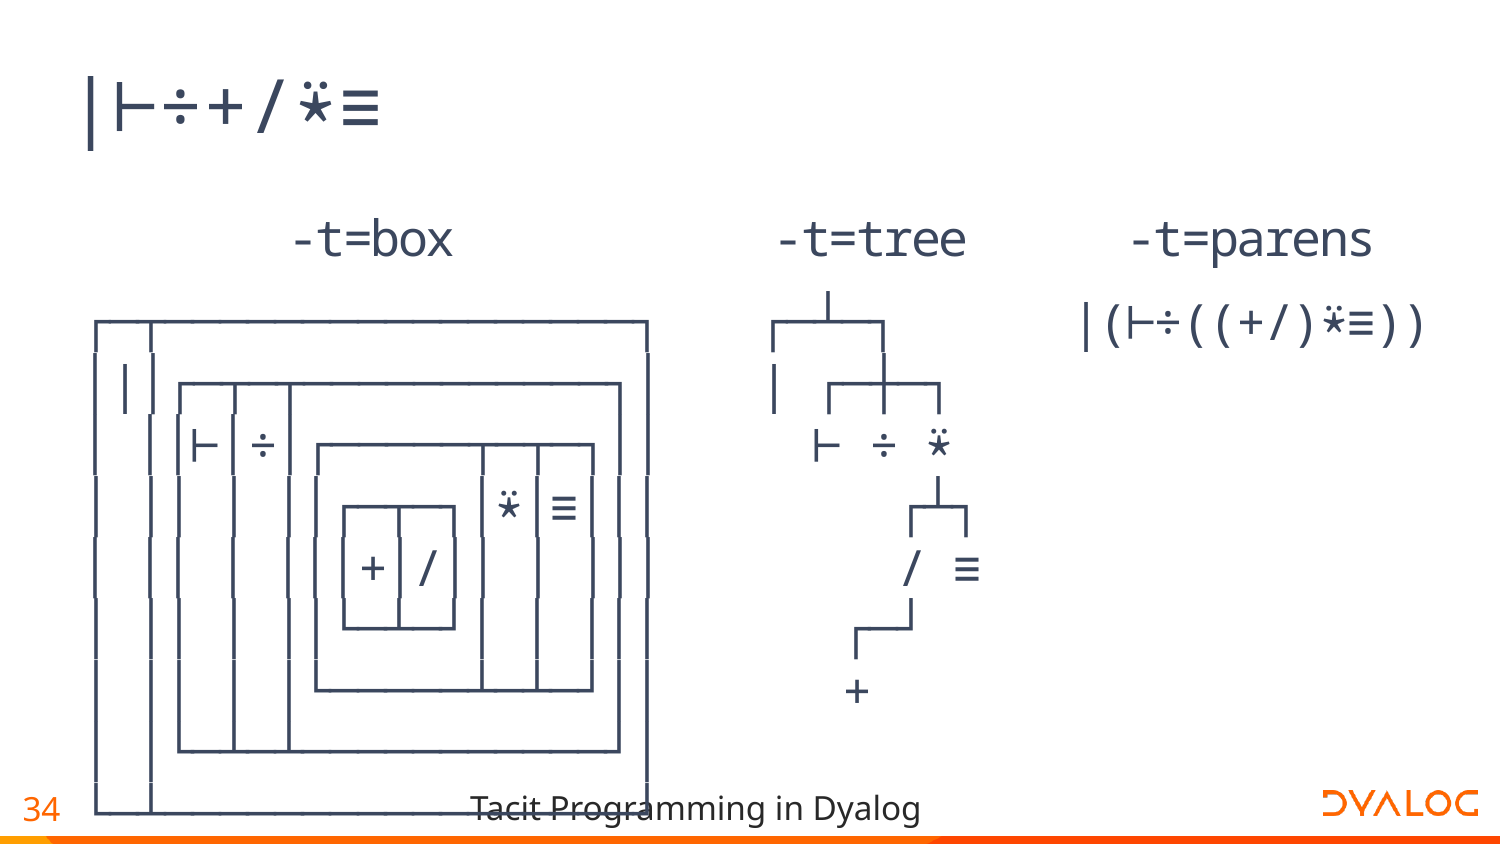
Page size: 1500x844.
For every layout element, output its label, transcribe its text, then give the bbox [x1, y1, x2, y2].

table_header -t=box [53, 208, 691, 292]
table_header -t=parens [1051, 208, 1452, 292]
table_cell |(⊢÷((+/)⍣≡)) [1051, 292, 1452, 844]
picture [1452, 836, 1500, 844]
table_cell ┌─┴─┐ . | ┌─┼─┐ . ⊢ ÷ ⍣ . ┌┴┐. / ≡. ┌─┘ . + . [691, 292, 1051, 844]
picture [1452, 790, 1478, 816]
table_cell ┌─┬─────────────────┐ │|│┌─┬─┬───────────┐│ │ ││⊢│÷│┌─────┬─┬─┐││ │ ││ │ ││┌─┬─┐│⍣│≡│││ │ ││ │ │││+│/││ │ │││ │ ││ │ ││└─┴─┘│ │ │││ │ ││ │ │└─────┴─┴─┘││ │ │└─┴─┴───────────┘│ └─┴─────────────────┘ [53, 292, 691, 844]
title ]box on –t=… |⊢÷+/⍣≡ [53, 43, 1121, 157]
picture [0, 836, 53, 844]
table_header -t=tree [691, 208, 1051, 292]
